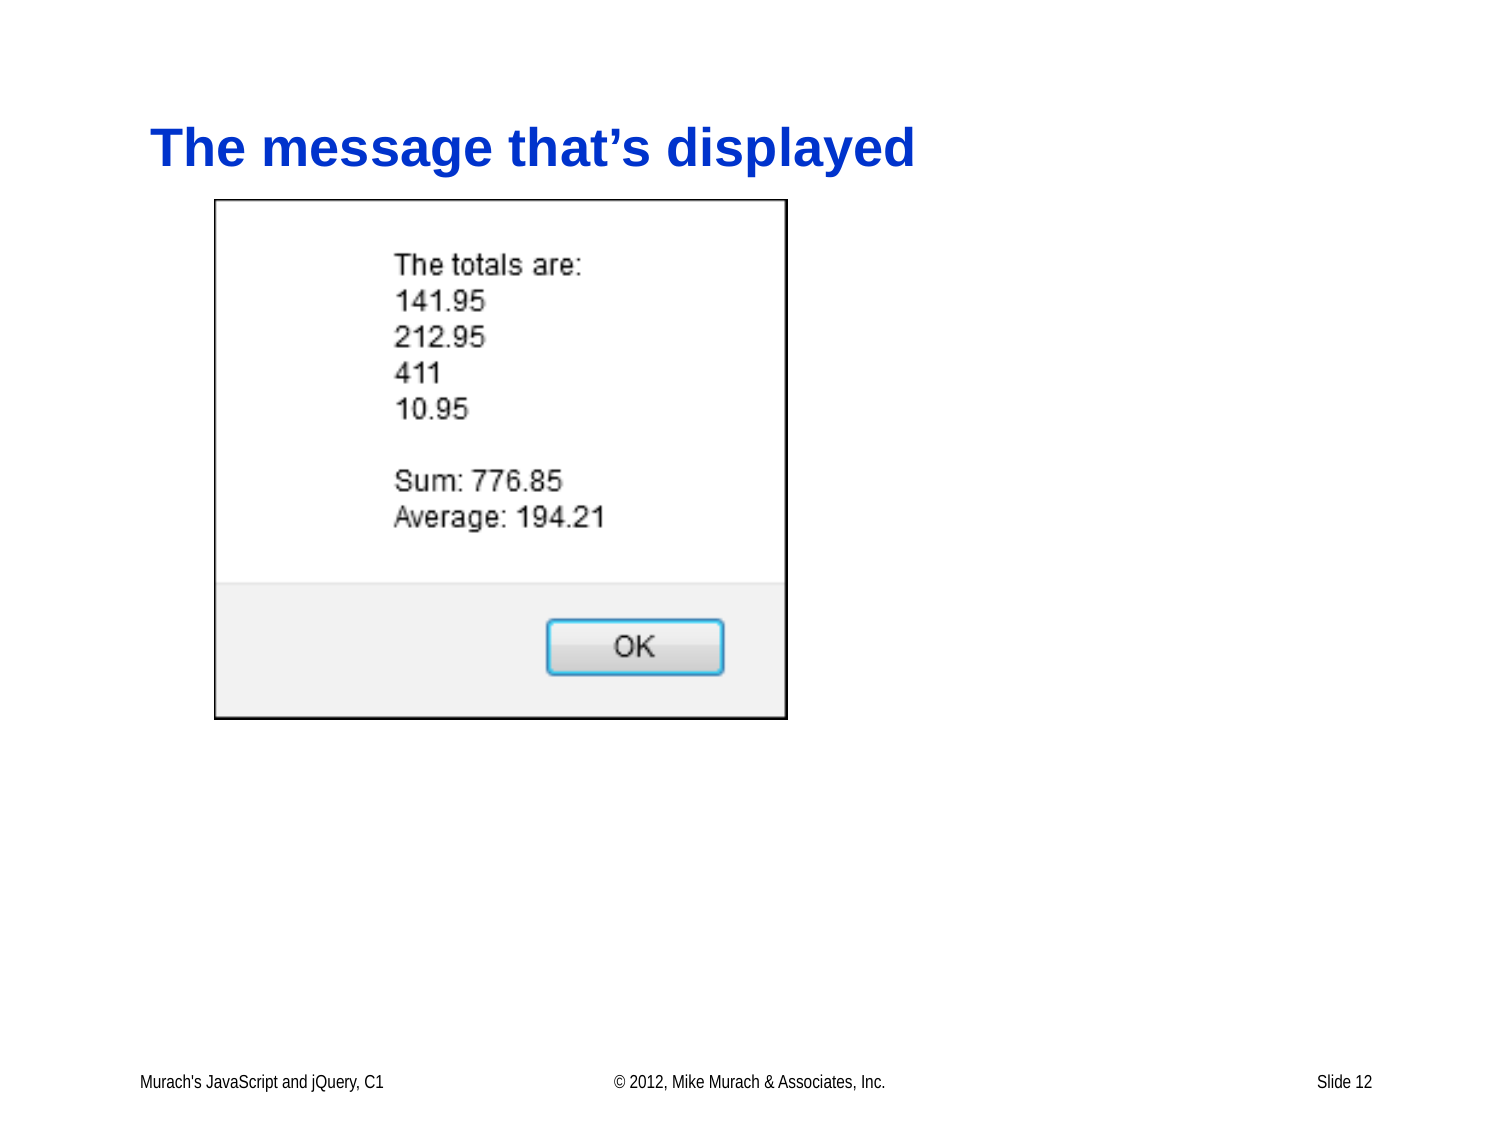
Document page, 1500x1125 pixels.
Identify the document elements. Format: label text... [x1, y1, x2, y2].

slide_number Slide 12 [1074, 1025, 1388, 1100]
slide_number Murach's JavaScript and jQuery, C1 [125, 1025, 450, 1100]
footer © 2012, Mike Murach & Associates, Inc. [474, 1025, 1025, 1100]
picture [214, 199, 788, 720]
title The message that’s displayed [150, 112, 1350, 179]
